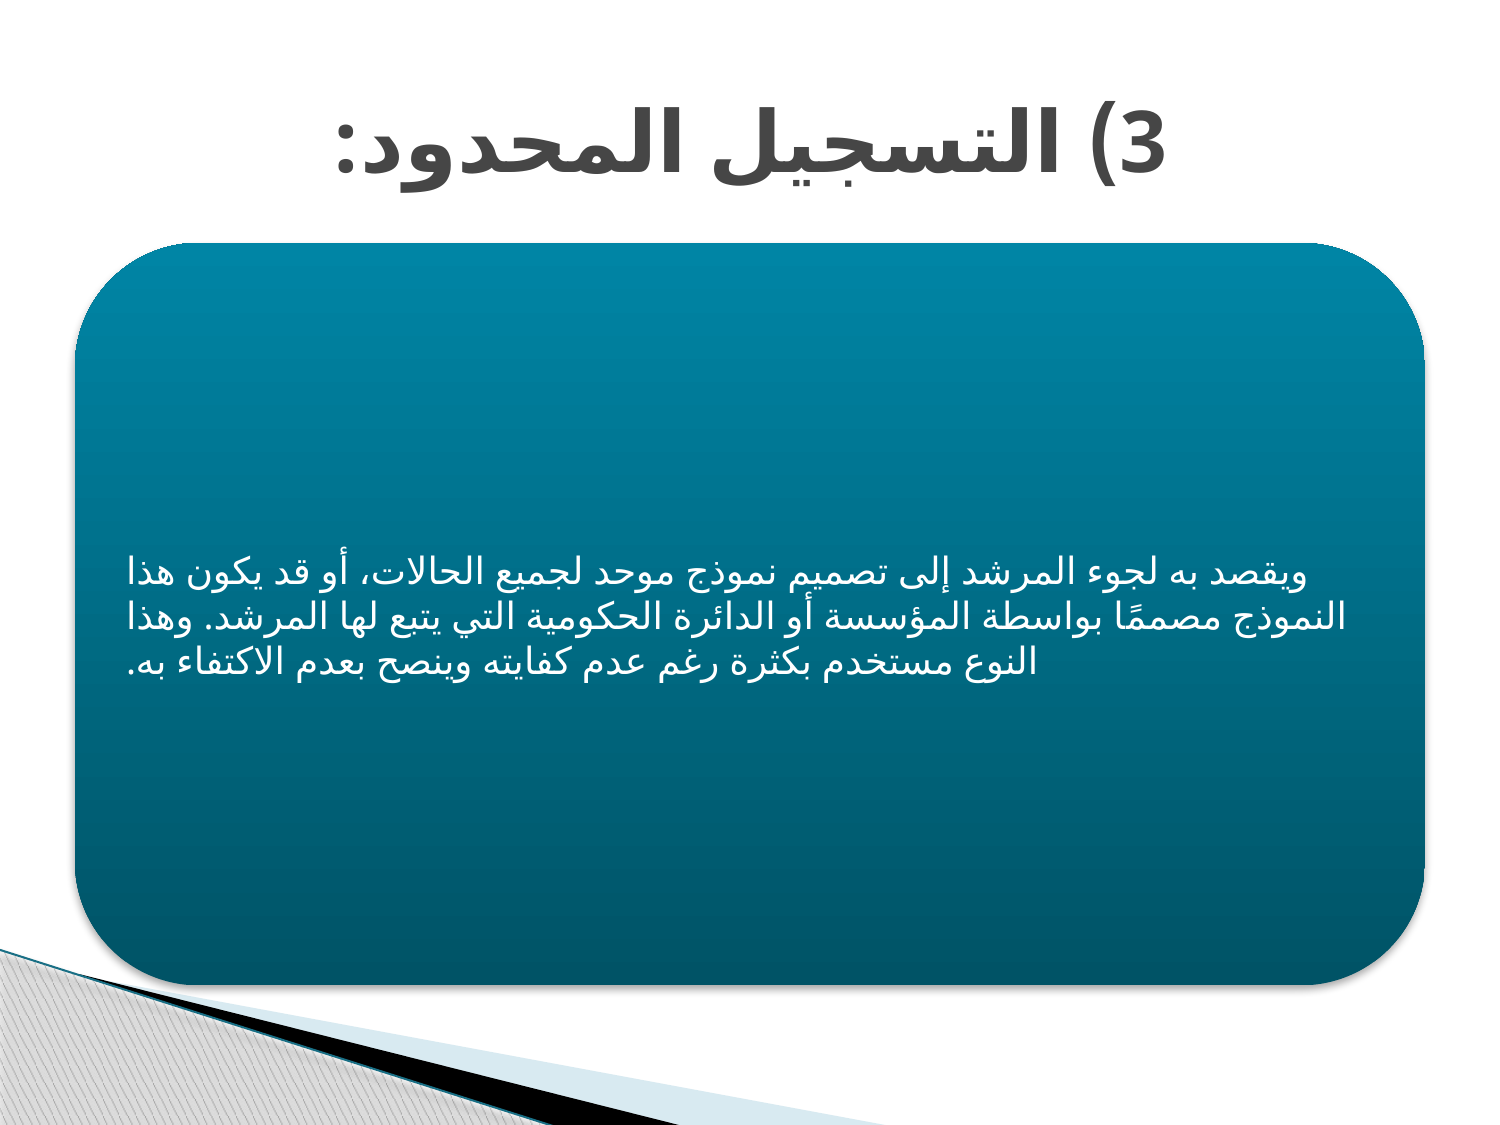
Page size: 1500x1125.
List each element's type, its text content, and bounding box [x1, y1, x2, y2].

title 3) التسجيل المحدود: [75, 45, 1425, 233]
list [74, 242, 1426, 986]
